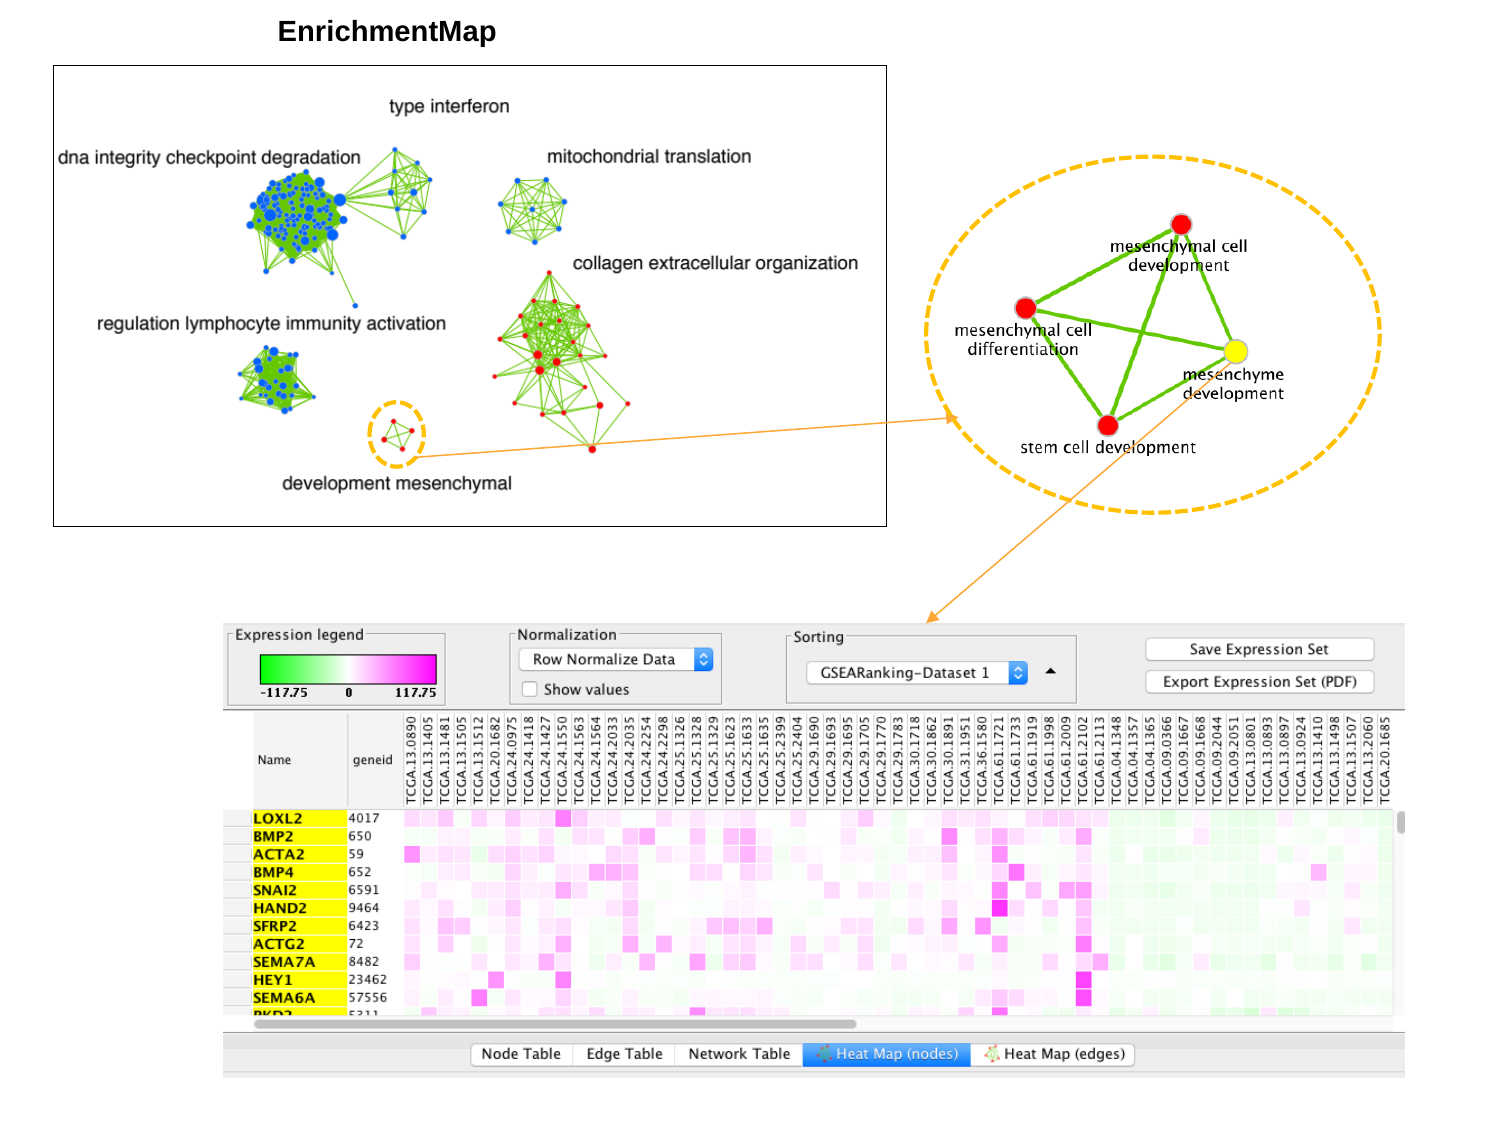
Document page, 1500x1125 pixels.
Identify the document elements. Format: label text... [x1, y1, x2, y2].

text_box [1315, 207, 1382, 462]
text_box EnrichmentMap [262, 4, 713, 55]
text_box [925, 362, 1231, 624]
picture [925, 202, 1312, 467]
text_box [1235, 474, 1299, 503]
picture [223, 623, 1405, 1078]
picture [53, 65, 888, 527]
text_box [999, 154, 1307, 201]
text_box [415, 417, 920, 458]
